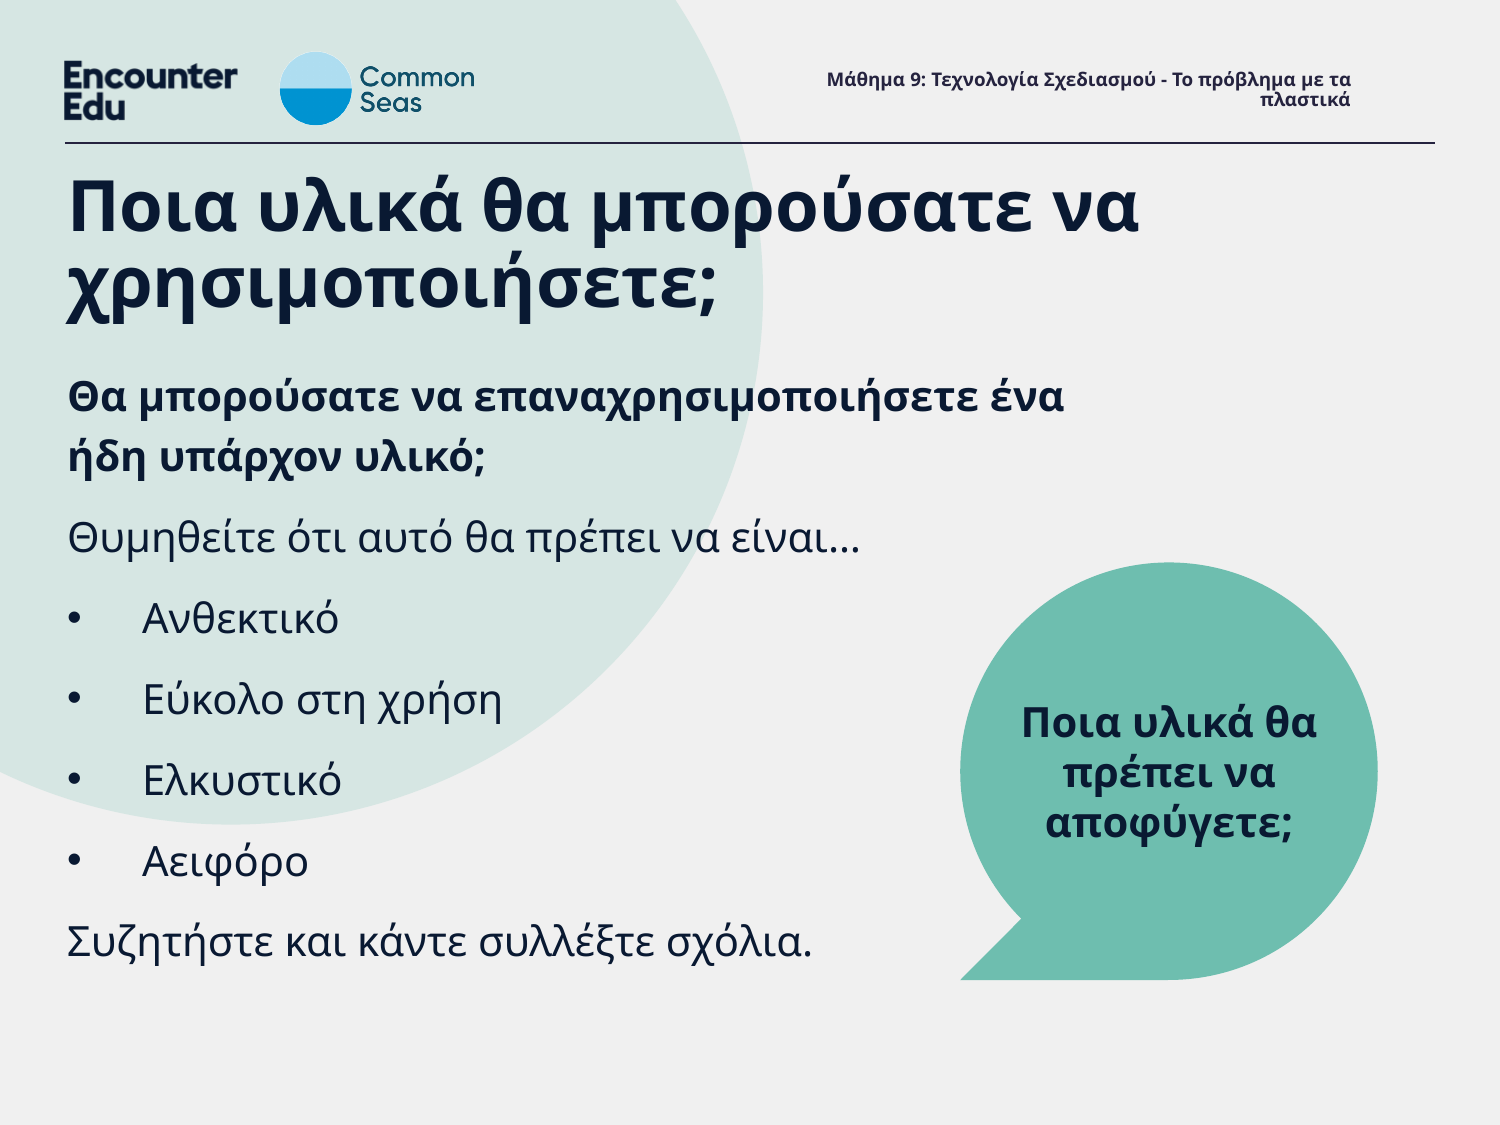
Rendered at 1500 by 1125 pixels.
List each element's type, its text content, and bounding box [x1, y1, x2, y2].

text_box Ποια υλικά θα πρέπει να αποφύγετε; [998, 687, 1340, 853]
text_box [960, 562, 1378, 981]
list Ποια υλικά θα μπορούσατε να χρησιμοποιήσετε; [59, 162, 1208, 345]
list Θα μπορούσατε να επαναχρησιμοποιήσετε ένα ήδη υπάρχον υλικό; Θυμηθείτε ότι αυτό θα πρέπει να είναι… Ανθεκτικό Εύκολο στη χρήση Ελκυστικό Αειφόρο Συζητήστε και κάντε συλλέξτε σχόλια. [59, 352, 1082, 1103]
title Μάθημα 9: Τεχνολογία Σχεδιασμού - Το πρόβλημα με τα πλαστικά [749, 67, 1359, 114]
picture [60, 59, 243, 122]
picture [272, 49, 482, 128]
